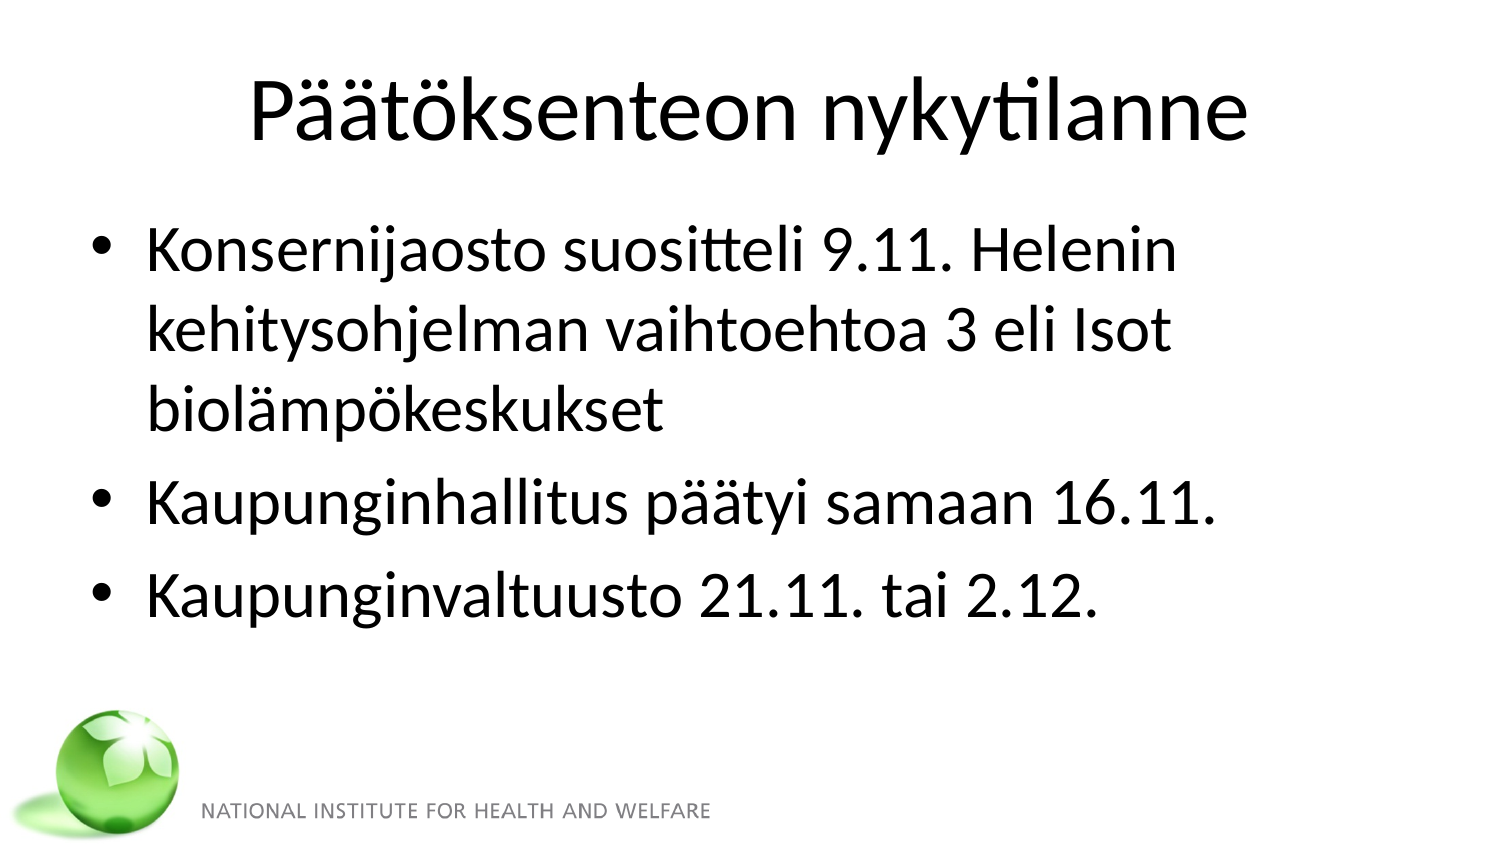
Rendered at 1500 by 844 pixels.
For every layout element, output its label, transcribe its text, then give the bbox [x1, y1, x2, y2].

list Konsernijaosto suositteli 9.11. Helenin kehitysohjelman vaihtoehtoa 3 eli Isot biolämpökeskukset Kaupunginhallitus päätyi samaan 16.11. Kaupunginvaltuusto 21.11. tai 2.12. [75, 196, 1425, 754]
title Päätöksenteon nykytilanne [75, 33, 1425, 175]
picture [0, 697, 195, 844]
picture [196, 797, 715, 827]
